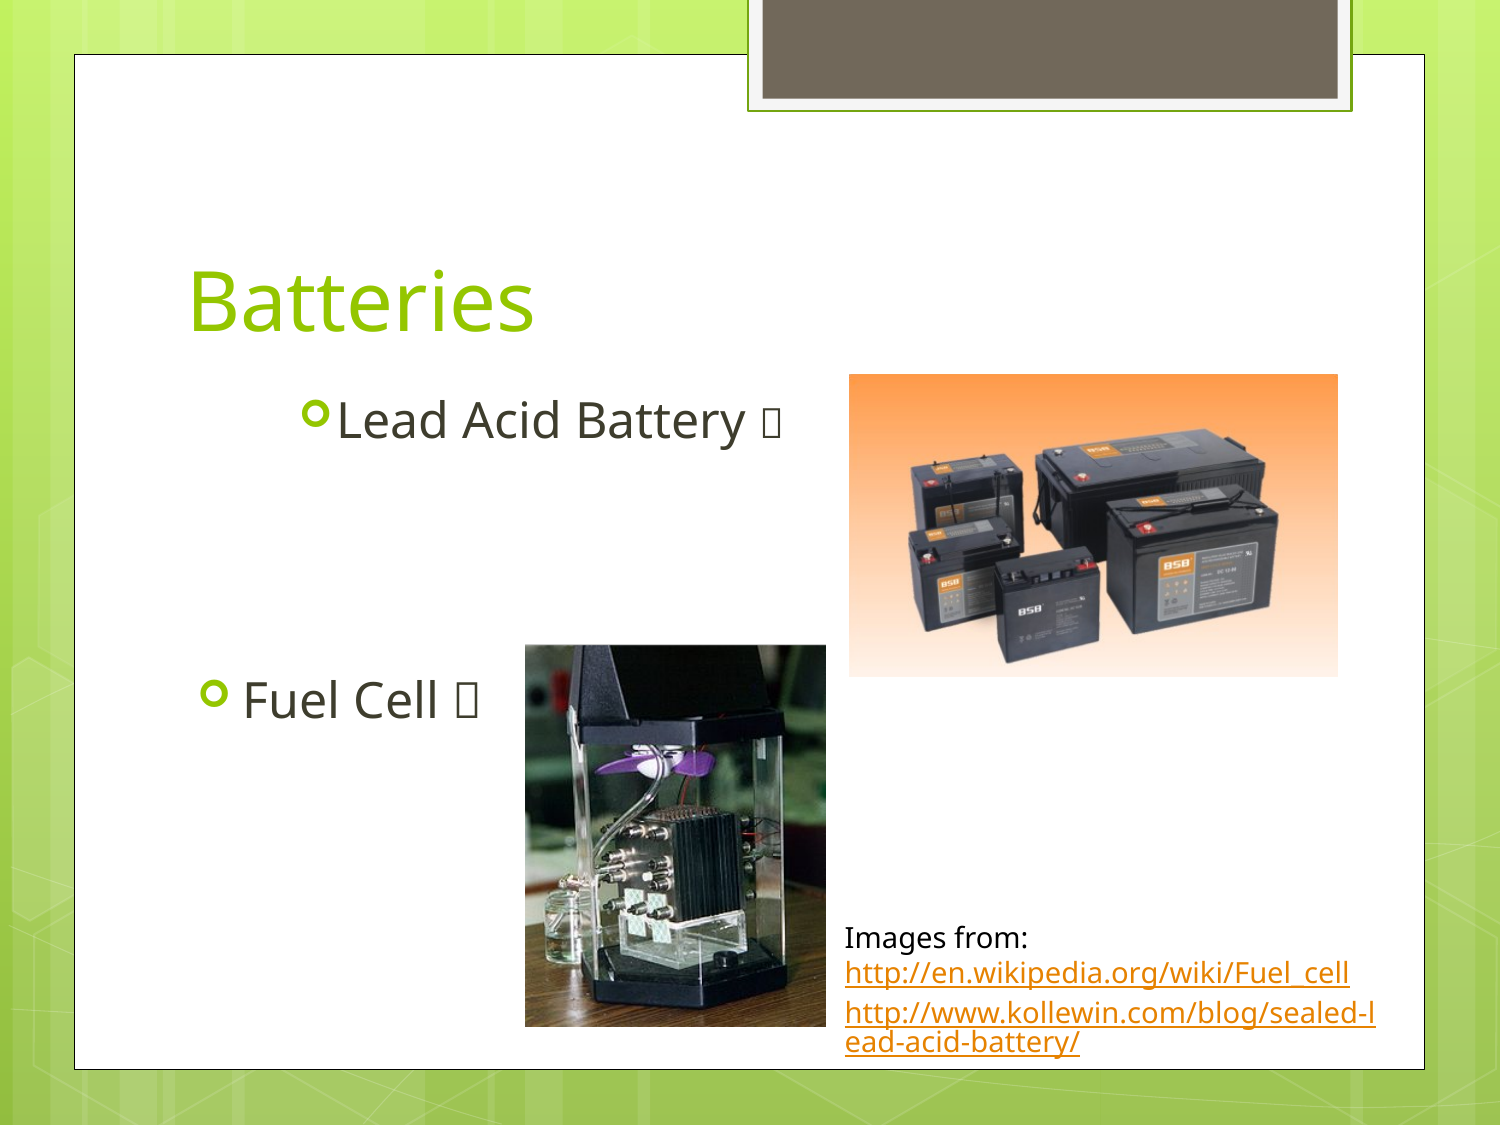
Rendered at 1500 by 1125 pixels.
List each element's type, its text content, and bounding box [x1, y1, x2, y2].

picture [849, 374, 1338, 677]
picture [524, 643, 826, 1027]
title Batteries [171, 168, 1324, 357]
list Lead Acid Battery  Fuel Cell  [171, 381, 1283, 957]
text_box Images from: http://en.wikipedia.org/wiki/Fuel_cell http://www.kollewin.com/blog/sealed-lead-acid-battery/ [829, 912, 1405, 1042]
